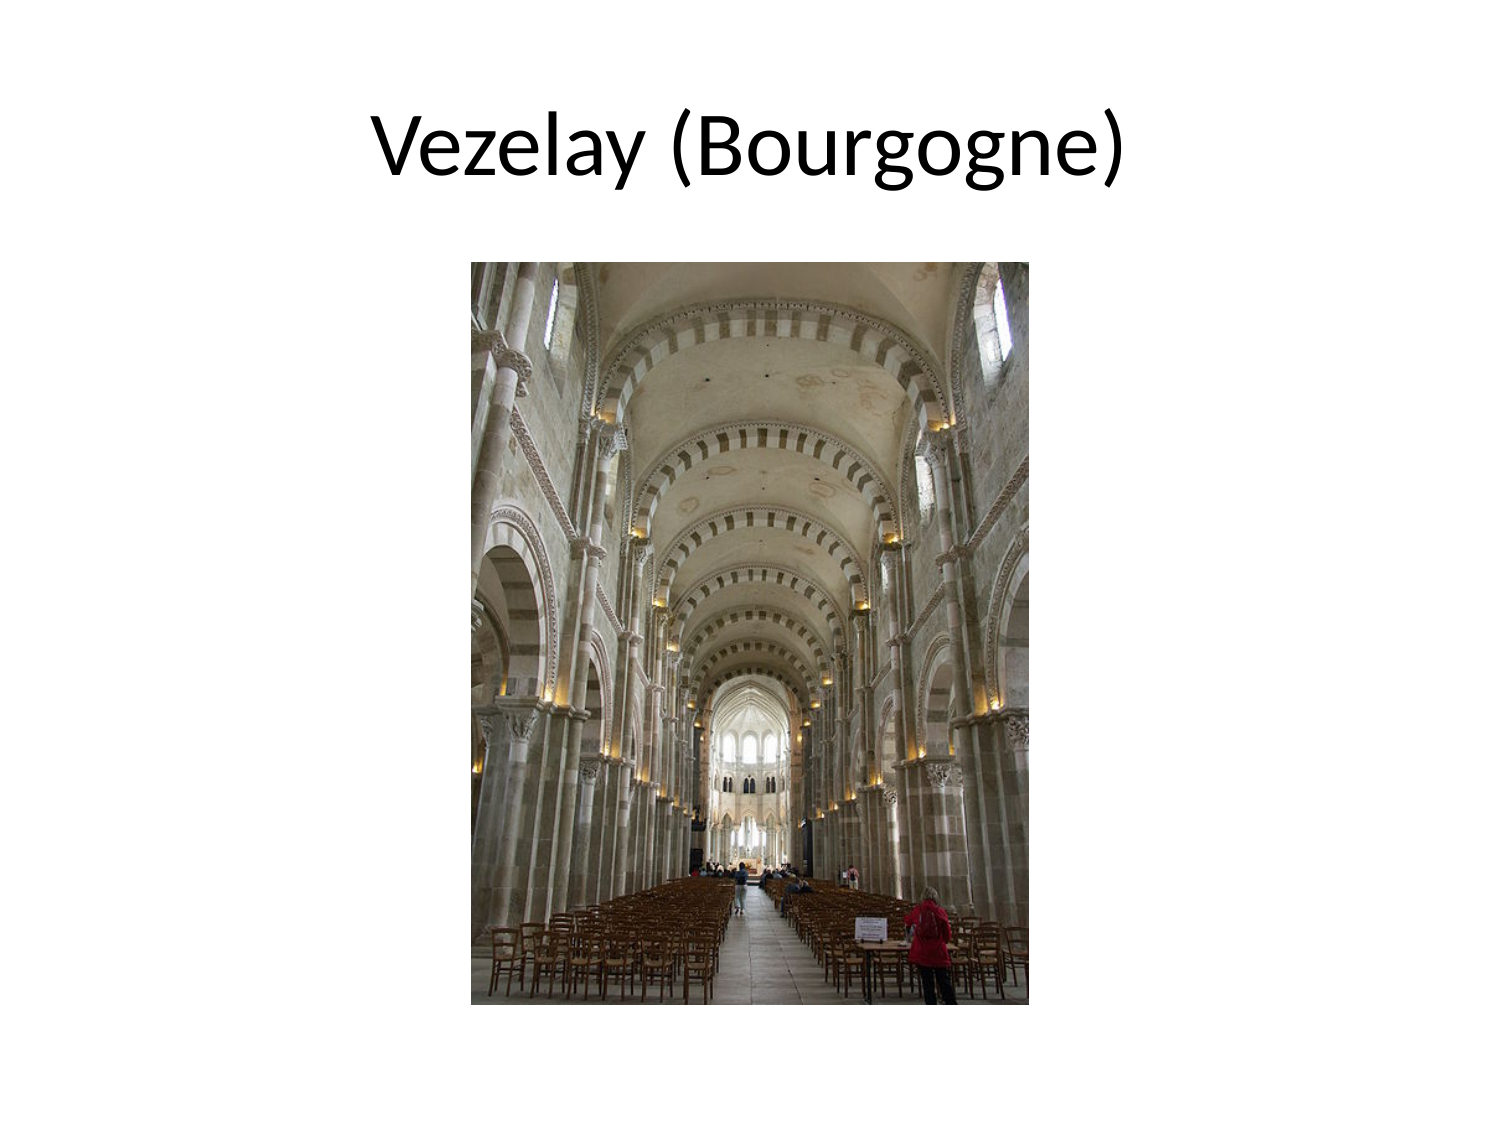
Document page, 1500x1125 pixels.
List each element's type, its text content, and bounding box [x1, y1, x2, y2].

title Vezelay (Bourgogne) [75, 45, 1425, 233]
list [471, 262, 1029, 1006]
